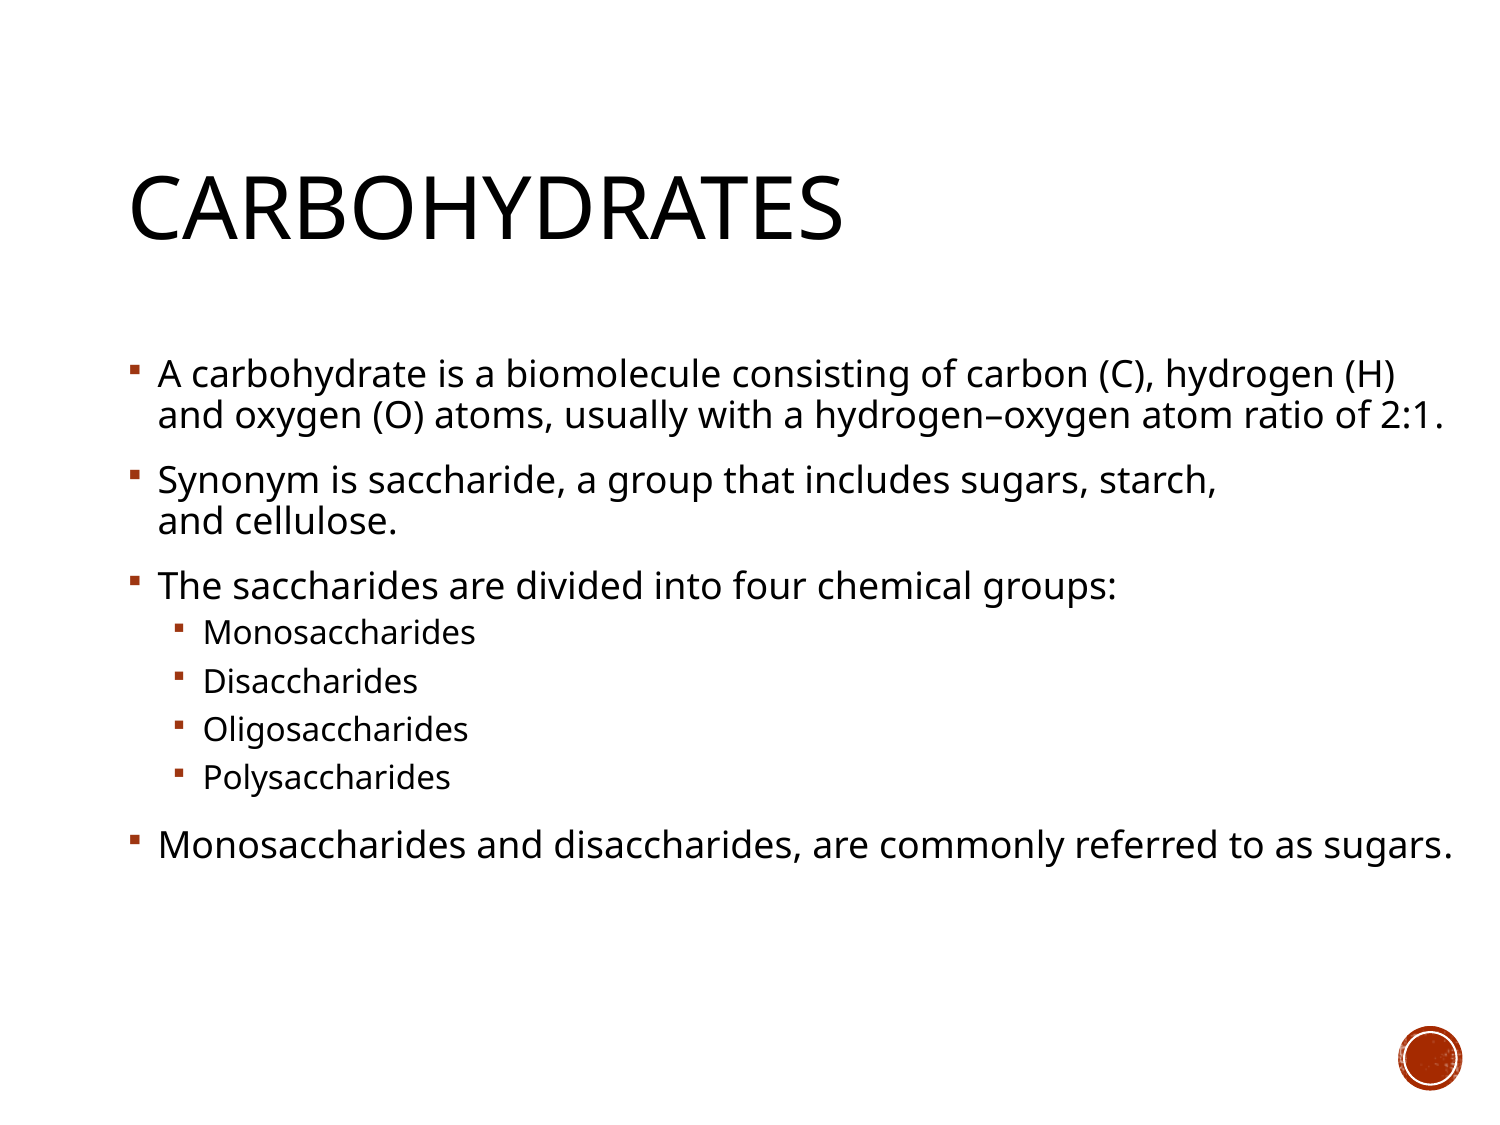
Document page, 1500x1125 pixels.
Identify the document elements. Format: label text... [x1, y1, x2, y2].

title carbohydrates [112, 79, 1388, 344]
list A carbohydrate is a biomolecule consisting of carbon (C), hydrogen (H) and oxygen (O) atoms, usually with a hydrogen–oxygen atom ratio of 2:1. Synonym is saccharide, a group that includes sugars, starch, and cellulose. The saccharides are divided into four chemical groups: Monosaccharides Disaccharides Oligosaccharides Polysaccharides Monosaccharides and disaccharides, are commonly referred to as sugars. [112, 348, 1483, 1013]
